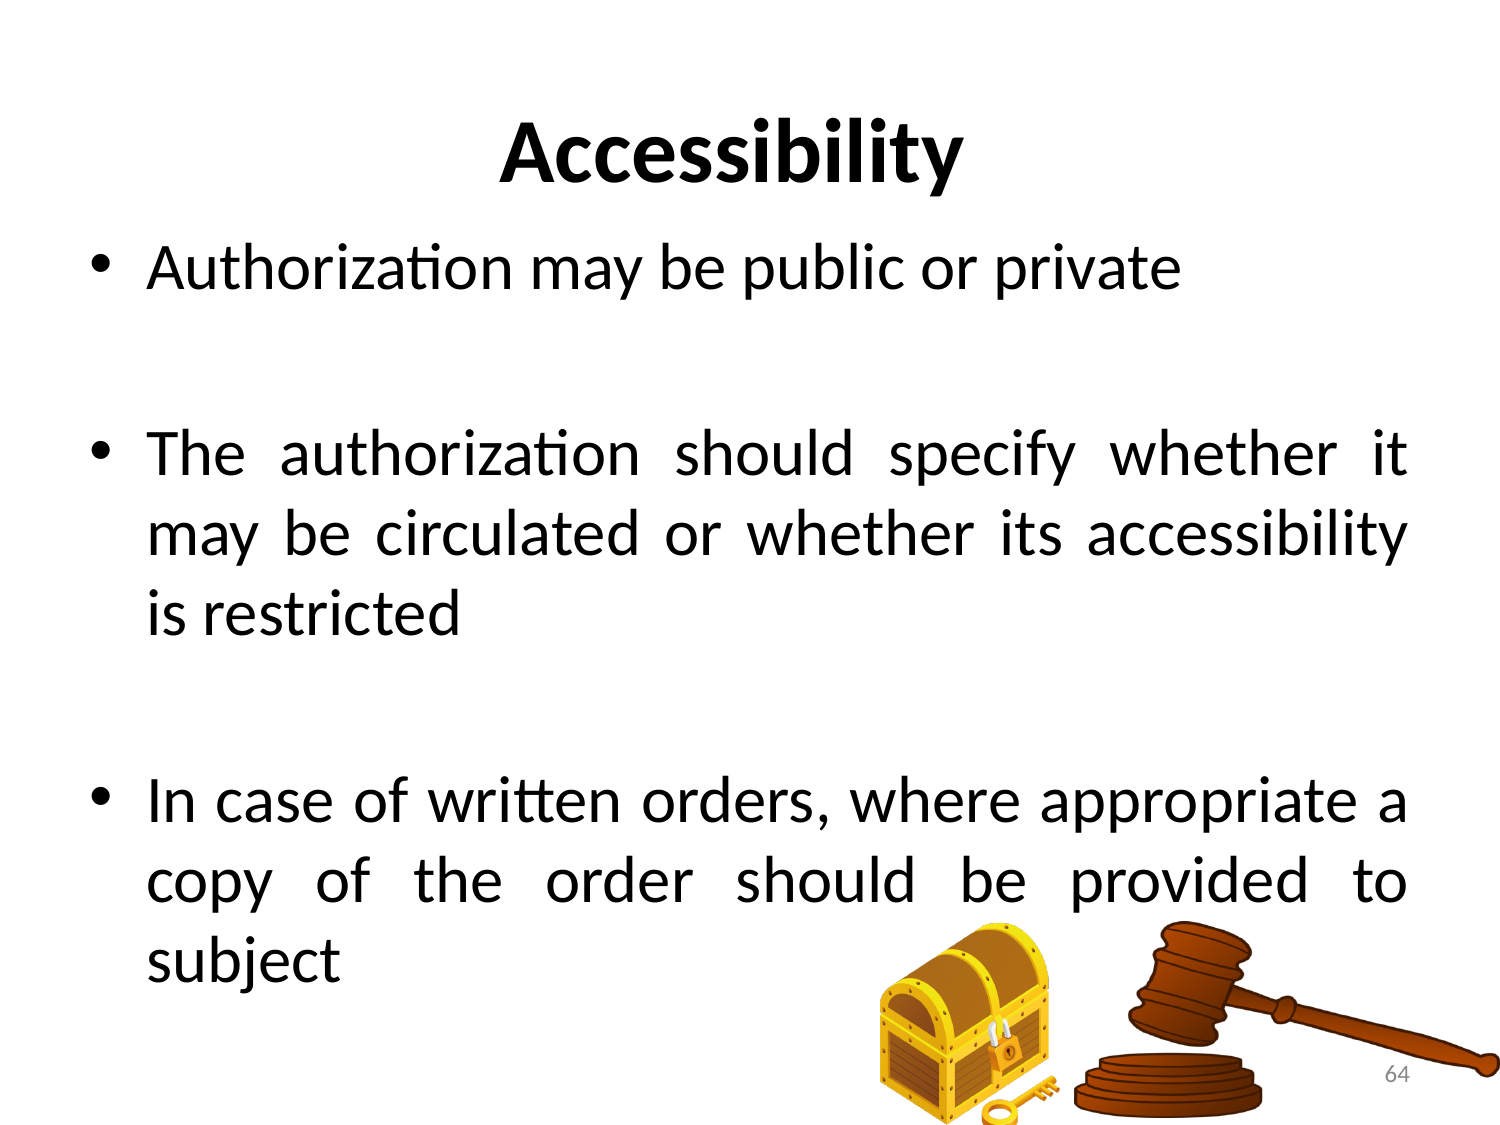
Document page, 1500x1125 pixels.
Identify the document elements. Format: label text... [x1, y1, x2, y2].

text_box Authorization may be public or private The authorization should specify whether it may be circulated or whether its accessibility is restricted In case of written orders, where appropriate a copy of the order should be provided to subject [74, 215, 1425, 986]
picture [864, 921, 1500, 1125]
title Accessibility [57, 52, 1408, 240]
